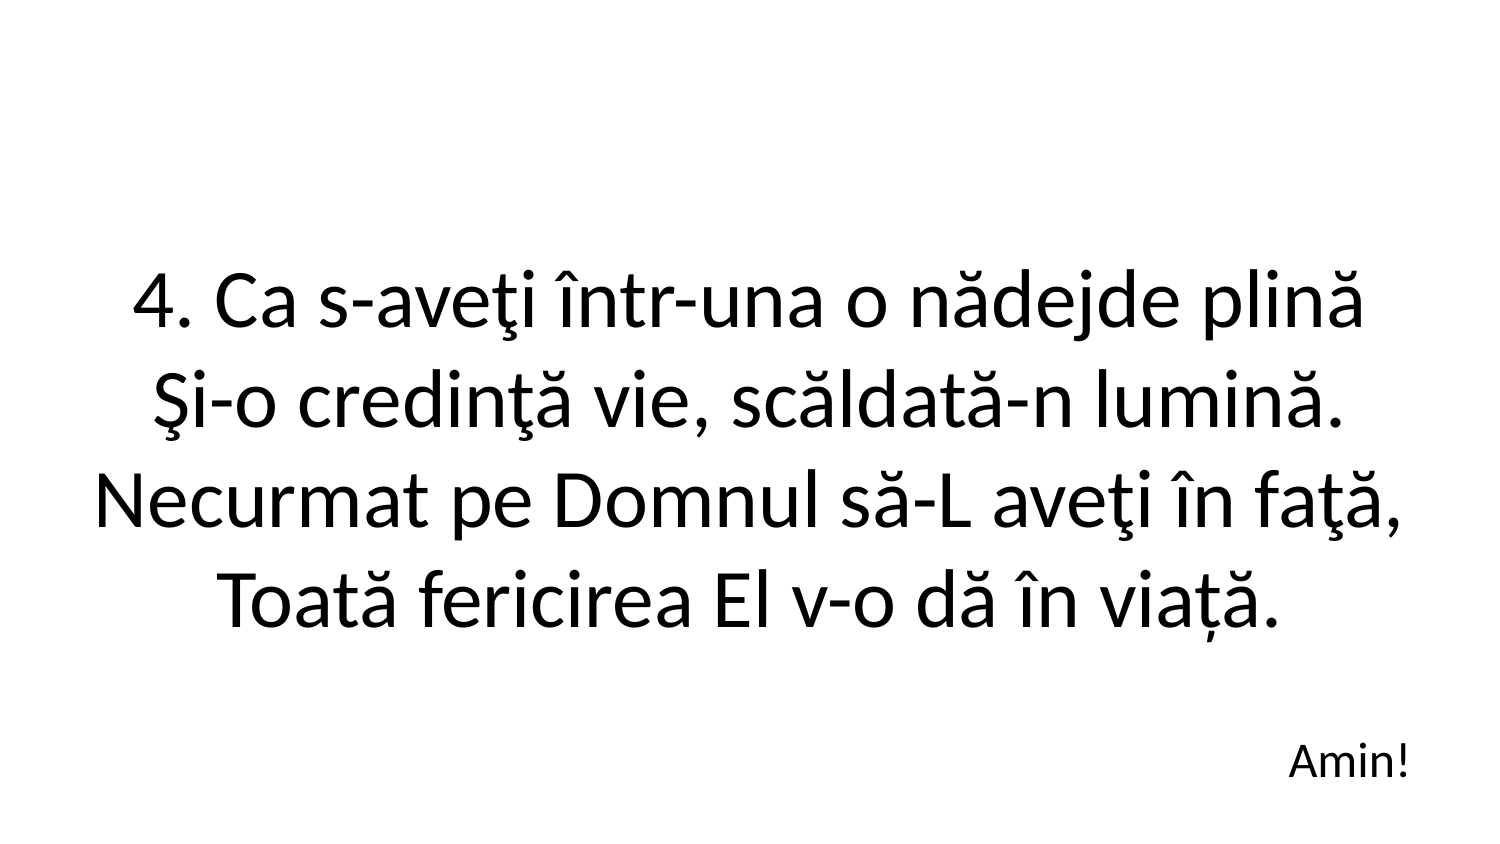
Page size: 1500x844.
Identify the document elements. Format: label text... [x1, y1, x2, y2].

text_box Amin! [1273, 674, 1427, 795]
text_box 4. Ca s-aveţi într-una o nădejde plină Şi-o credinţă vie, scăldată-n lumină. Necurmat pe Domnul să-L aveţi în faţă, Toată fericirea El v-o dă în viață. [79, 192, 1421, 652]
